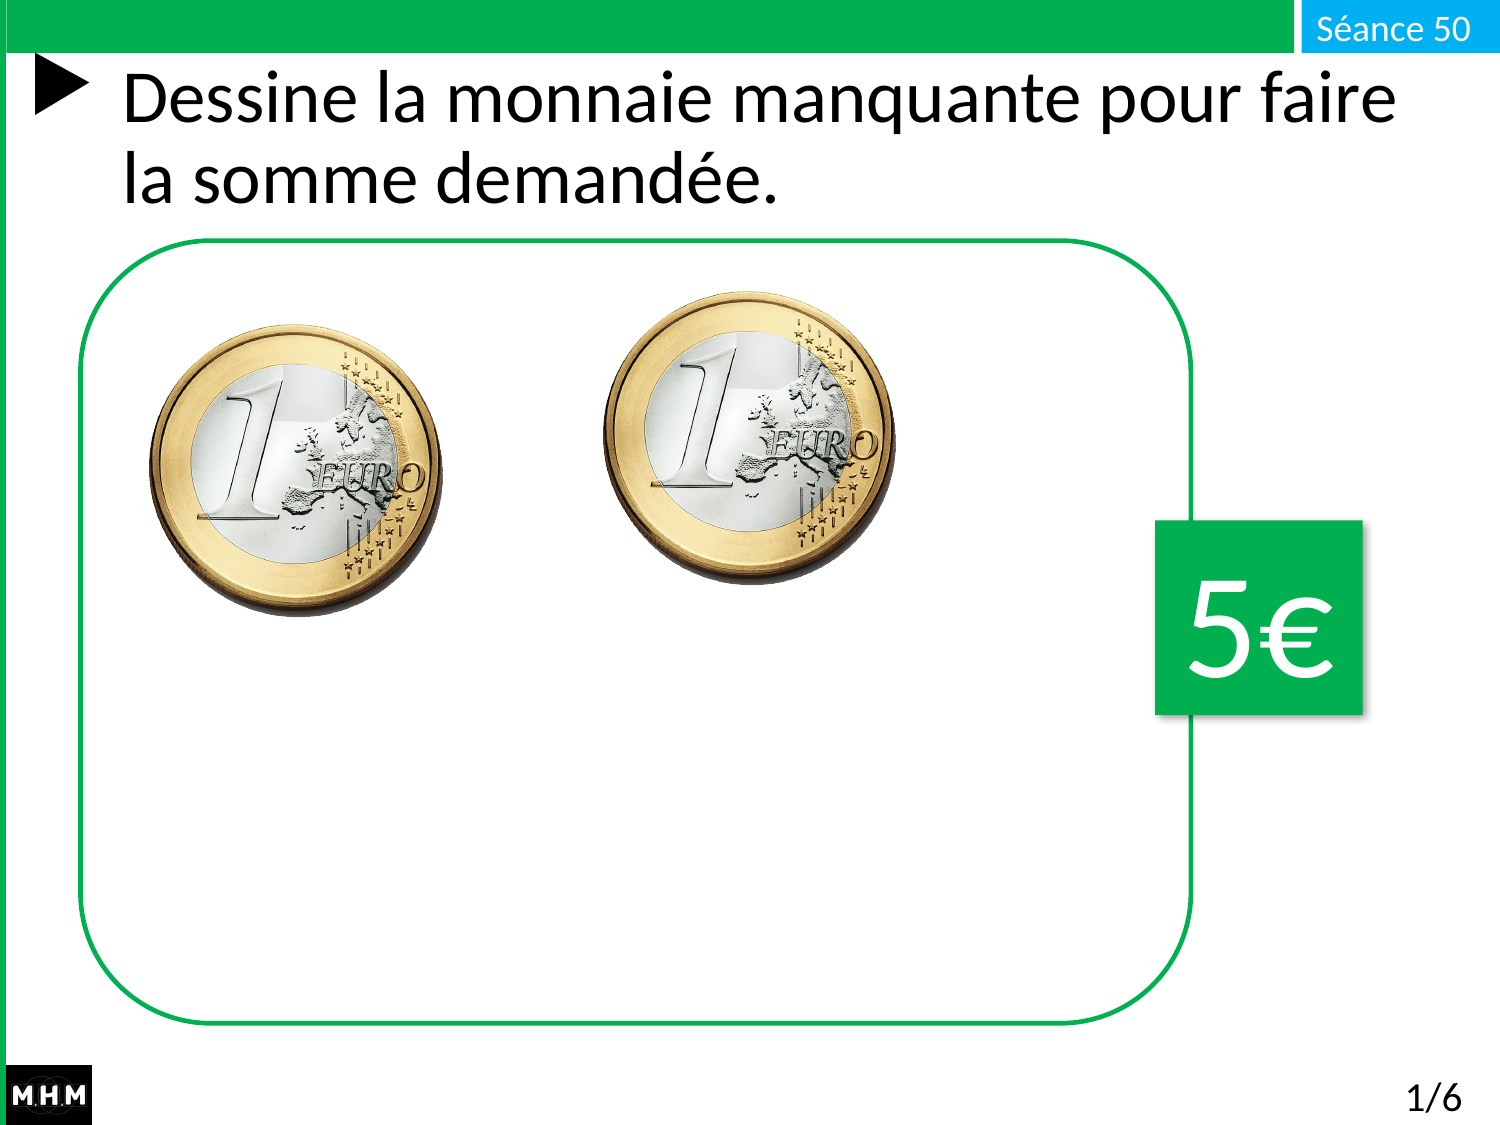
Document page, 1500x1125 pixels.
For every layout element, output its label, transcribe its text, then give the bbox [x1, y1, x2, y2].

picture [148, 323, 445, 619]
title Dessine la monnaie manquante pour faire la somme demandée. [13, 58, 1453, 219]
text_box 1/6 [1389, 1068, 1500, 1125]
text_box [79, 239, 1192, 1025]
picture [6, 1065, 92, 1125]
text_box 5€ [1155, 520, 1363, 716]
picture [602, 290, 898, 587]
